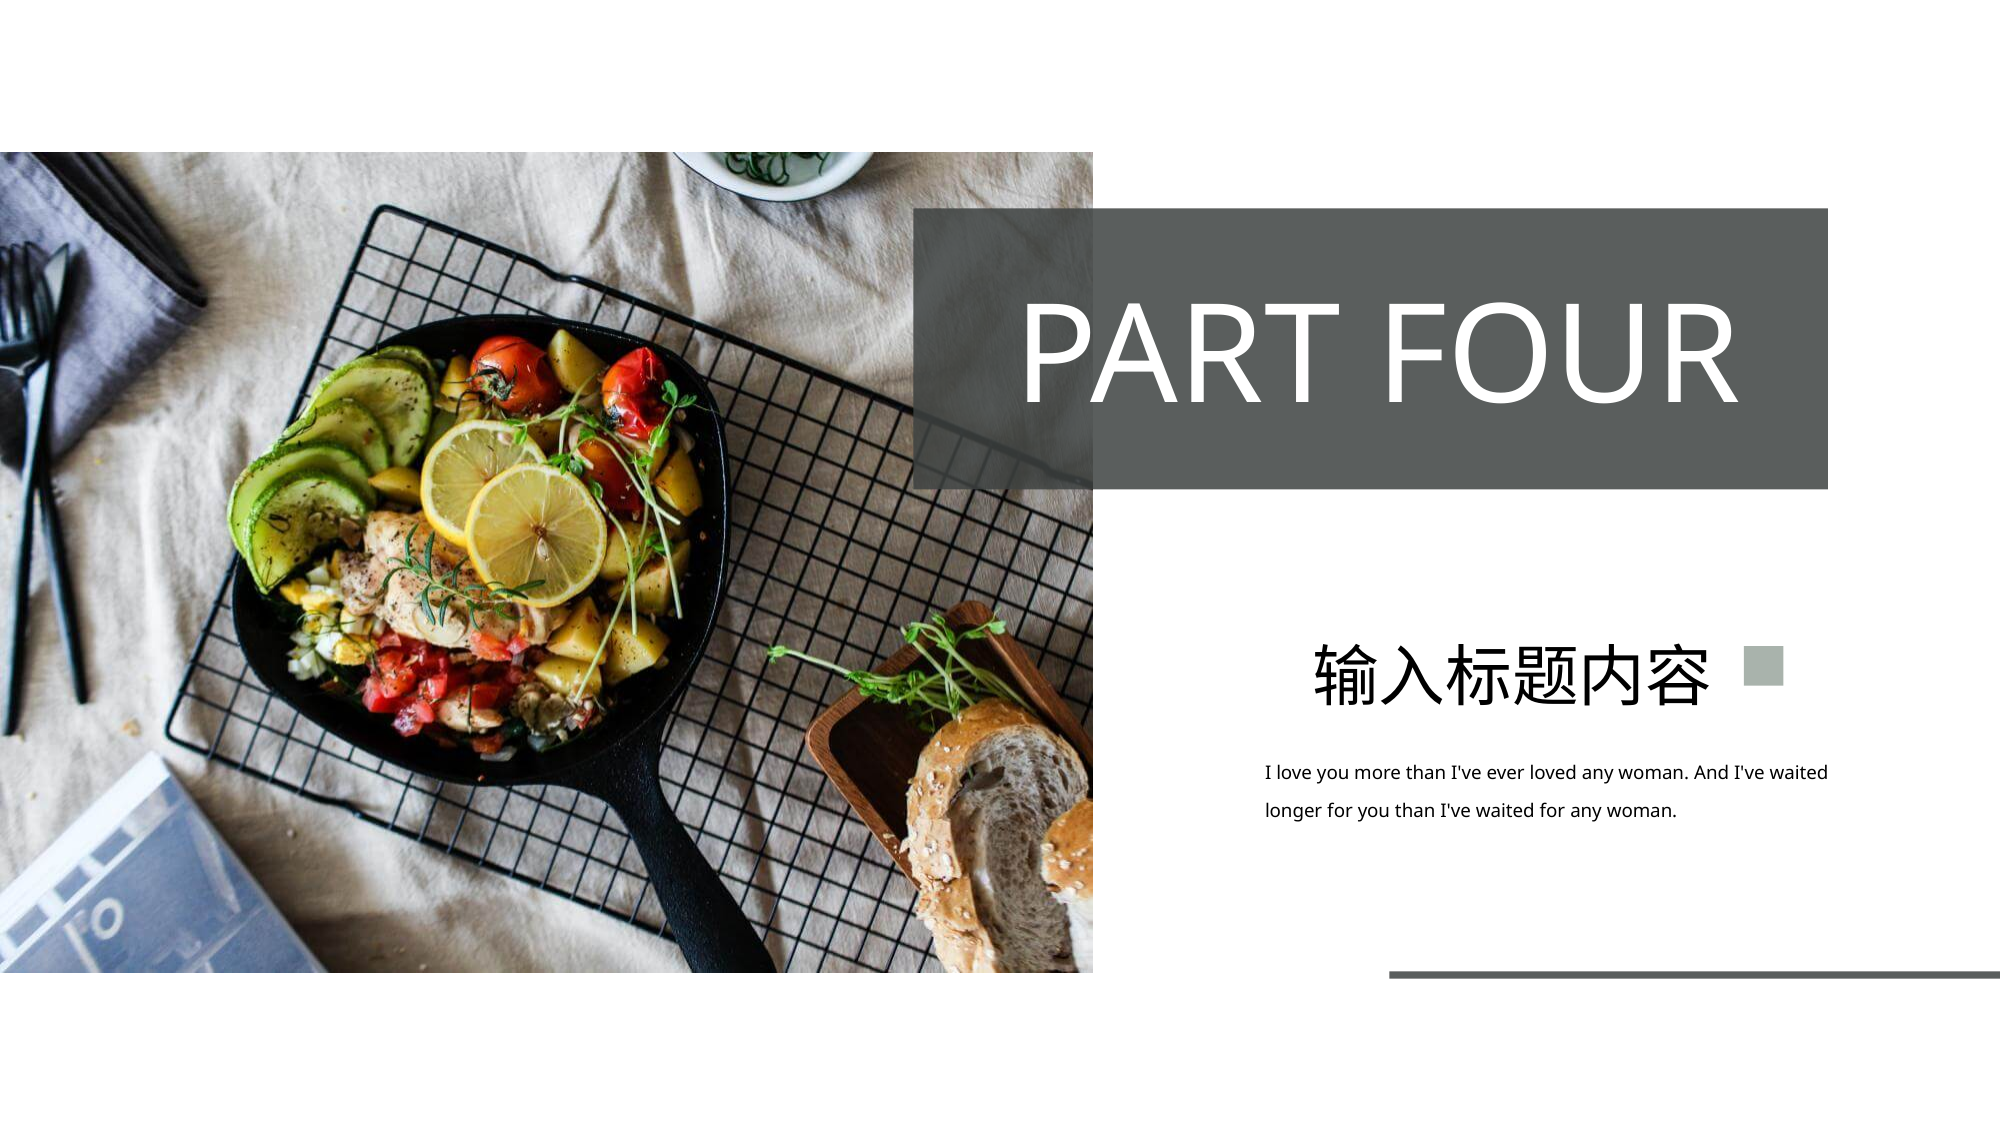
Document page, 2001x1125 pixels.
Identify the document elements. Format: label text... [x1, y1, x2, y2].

text_box [1743, 645, 1784, 687]
text_box 输入标题内容 [1297, 586, 1818, 722]
text_box [1093, 438, 1829, 490]
text_box [1093, 207, 1829, 257]
text_box I love you more than I've ever loved any woman. And I've waited longer for you than I've waited for any woman. [1250, 737, 1865, 830]
text_box [1388, 970, 2000, 980]
text_box PART FOUR [1093, 257, 1887, 438]
picture [0, 152, 1093, 973]
